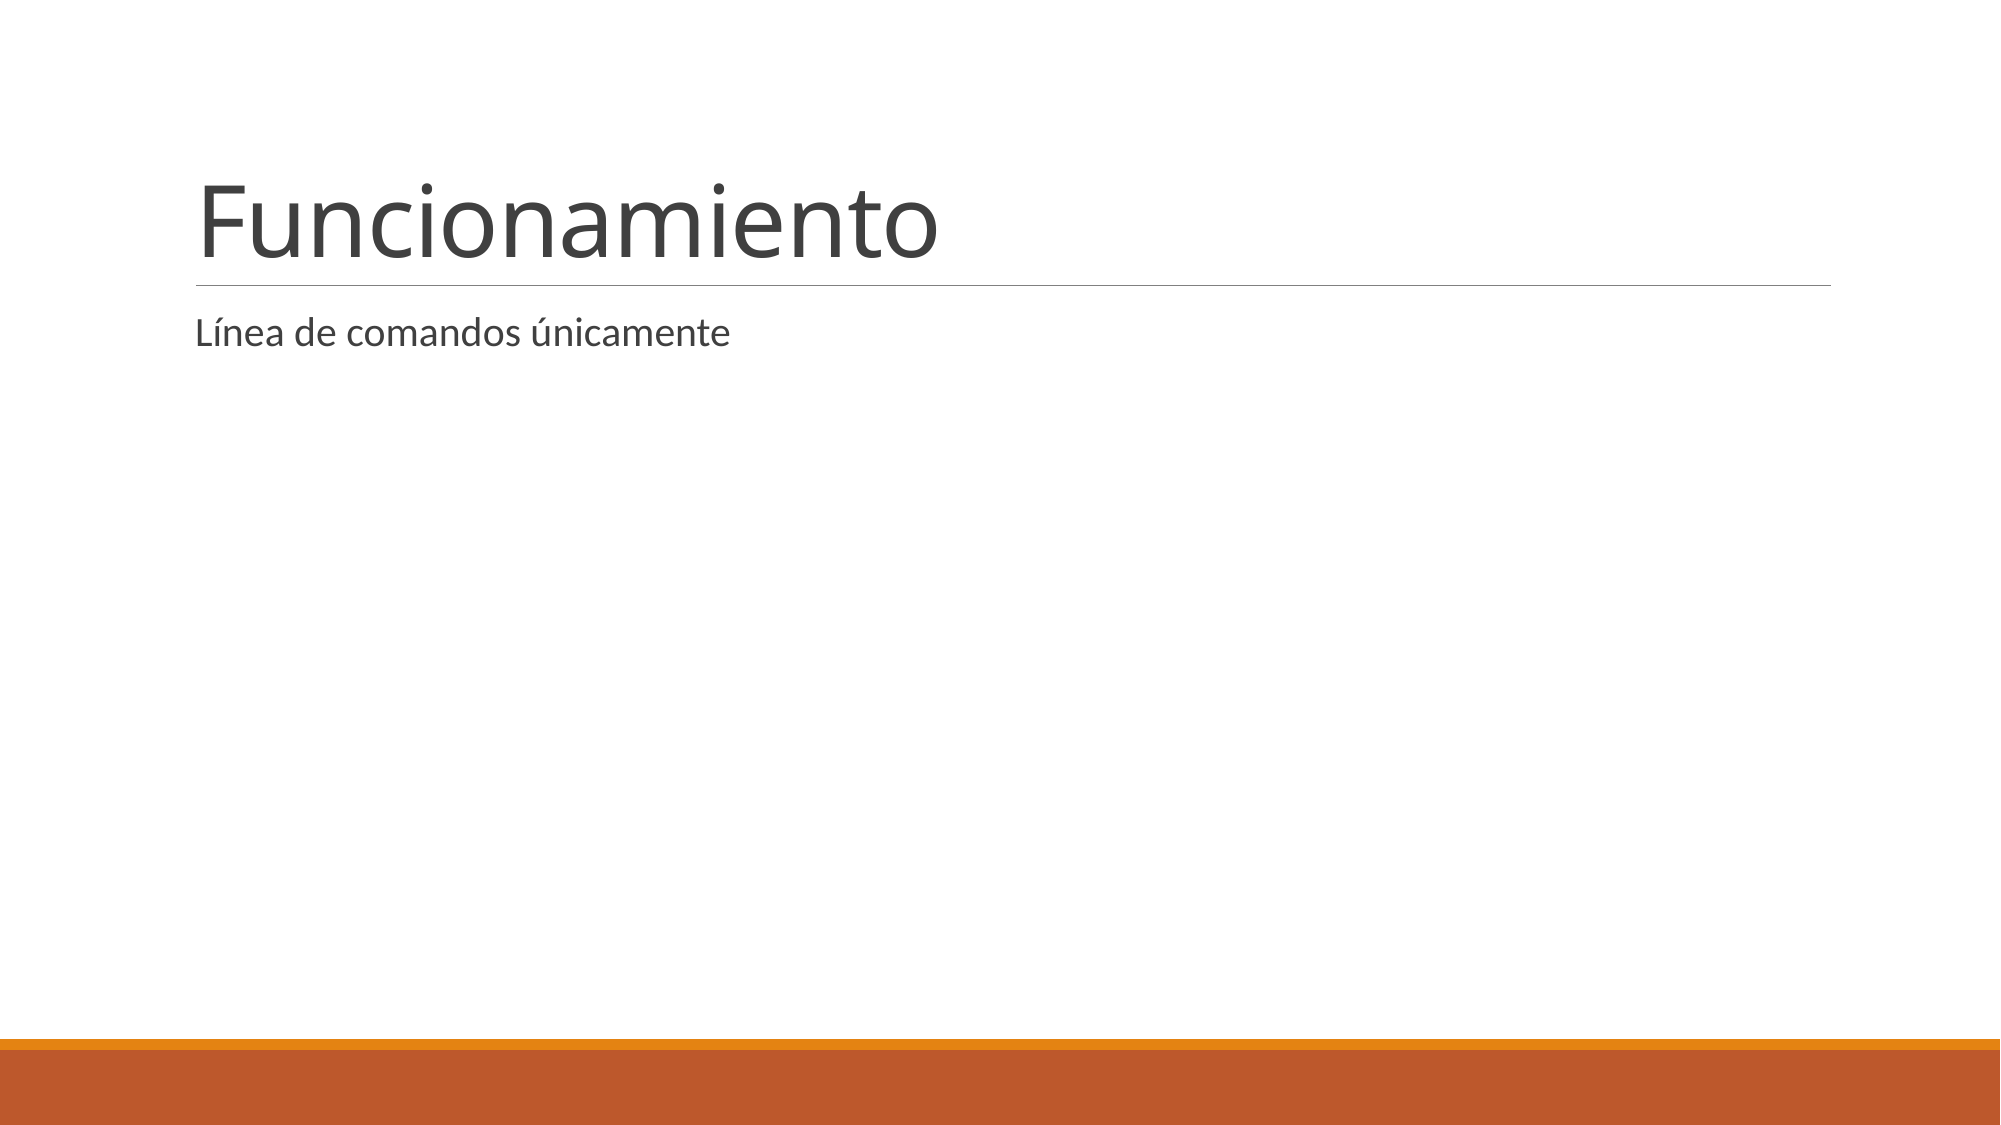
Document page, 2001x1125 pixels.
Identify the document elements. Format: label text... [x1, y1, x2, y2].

list Línea de comandos únicamente [180, 302, 1830, 963]
title Funcionamiento [180, 47, 1830, 285]
